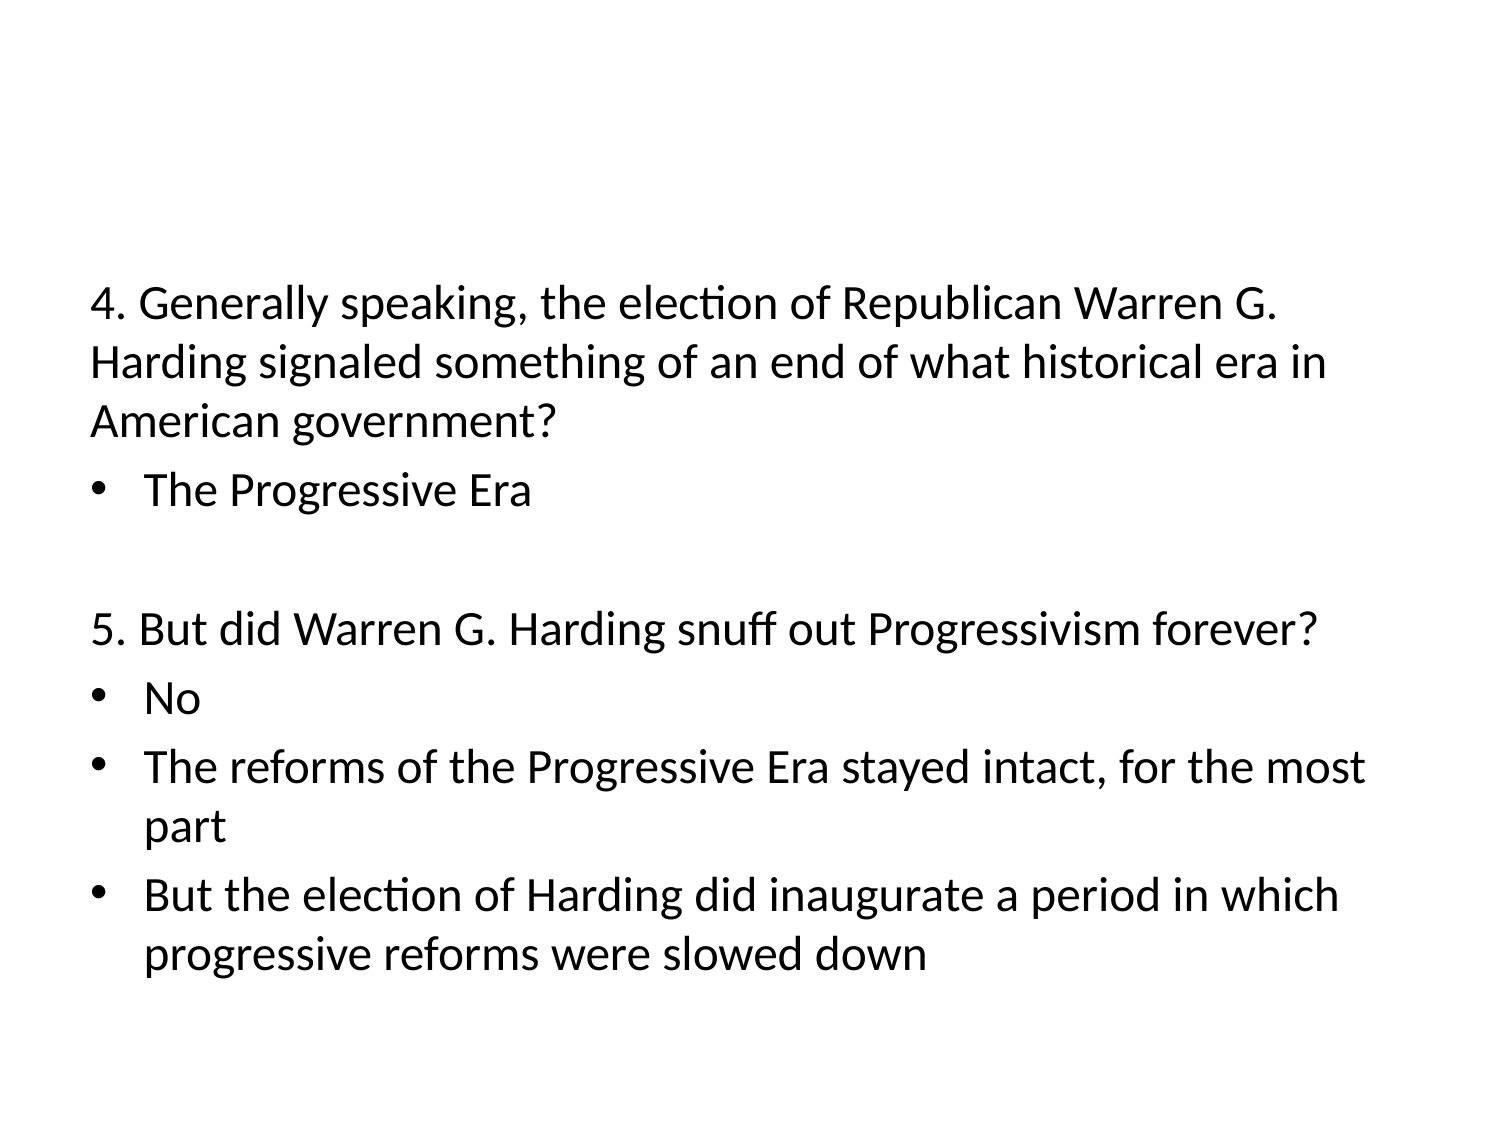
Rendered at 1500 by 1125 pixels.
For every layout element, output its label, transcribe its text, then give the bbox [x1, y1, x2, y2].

list 4. Generally speaking, the election of Republican Warren G. Harding signaled something of an end of what historical era in American government? The Progressive Era 5. But did Warren G. Harding snuff out Progressivism forever? No The reforms of the Progressive Era stayed intact, for the most part But the election of Harding did inaugurate a period in which progressive reforms were slowed down [75, 262, 1425, 1005]
